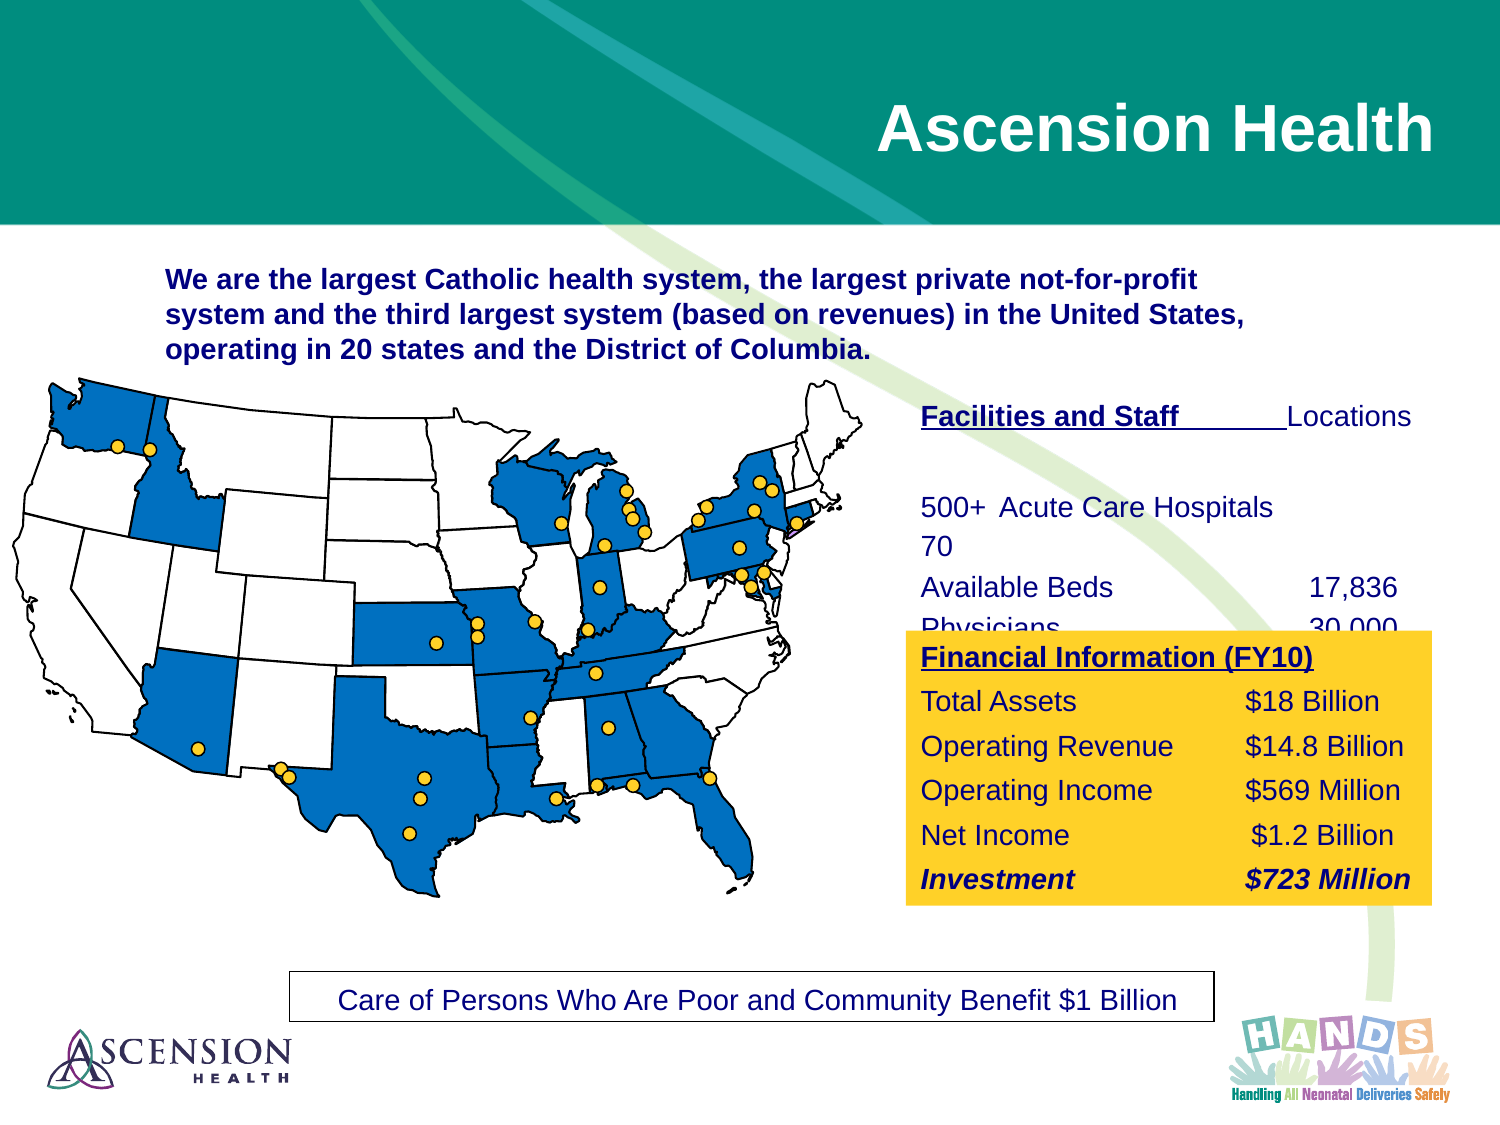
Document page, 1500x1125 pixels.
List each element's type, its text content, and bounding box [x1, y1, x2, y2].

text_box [16, 377, 1433, 1025]
title Ascension Health [75, 37, 1450, 213]
list We are the largest Catholic health system, the largest private not-for-profit system and the third largest system (based on revenues) in the United States, operating in 20 states and the District of Columbia. [150, 252, 1288, 375]
picture [0, 0, 1500, 1125]
